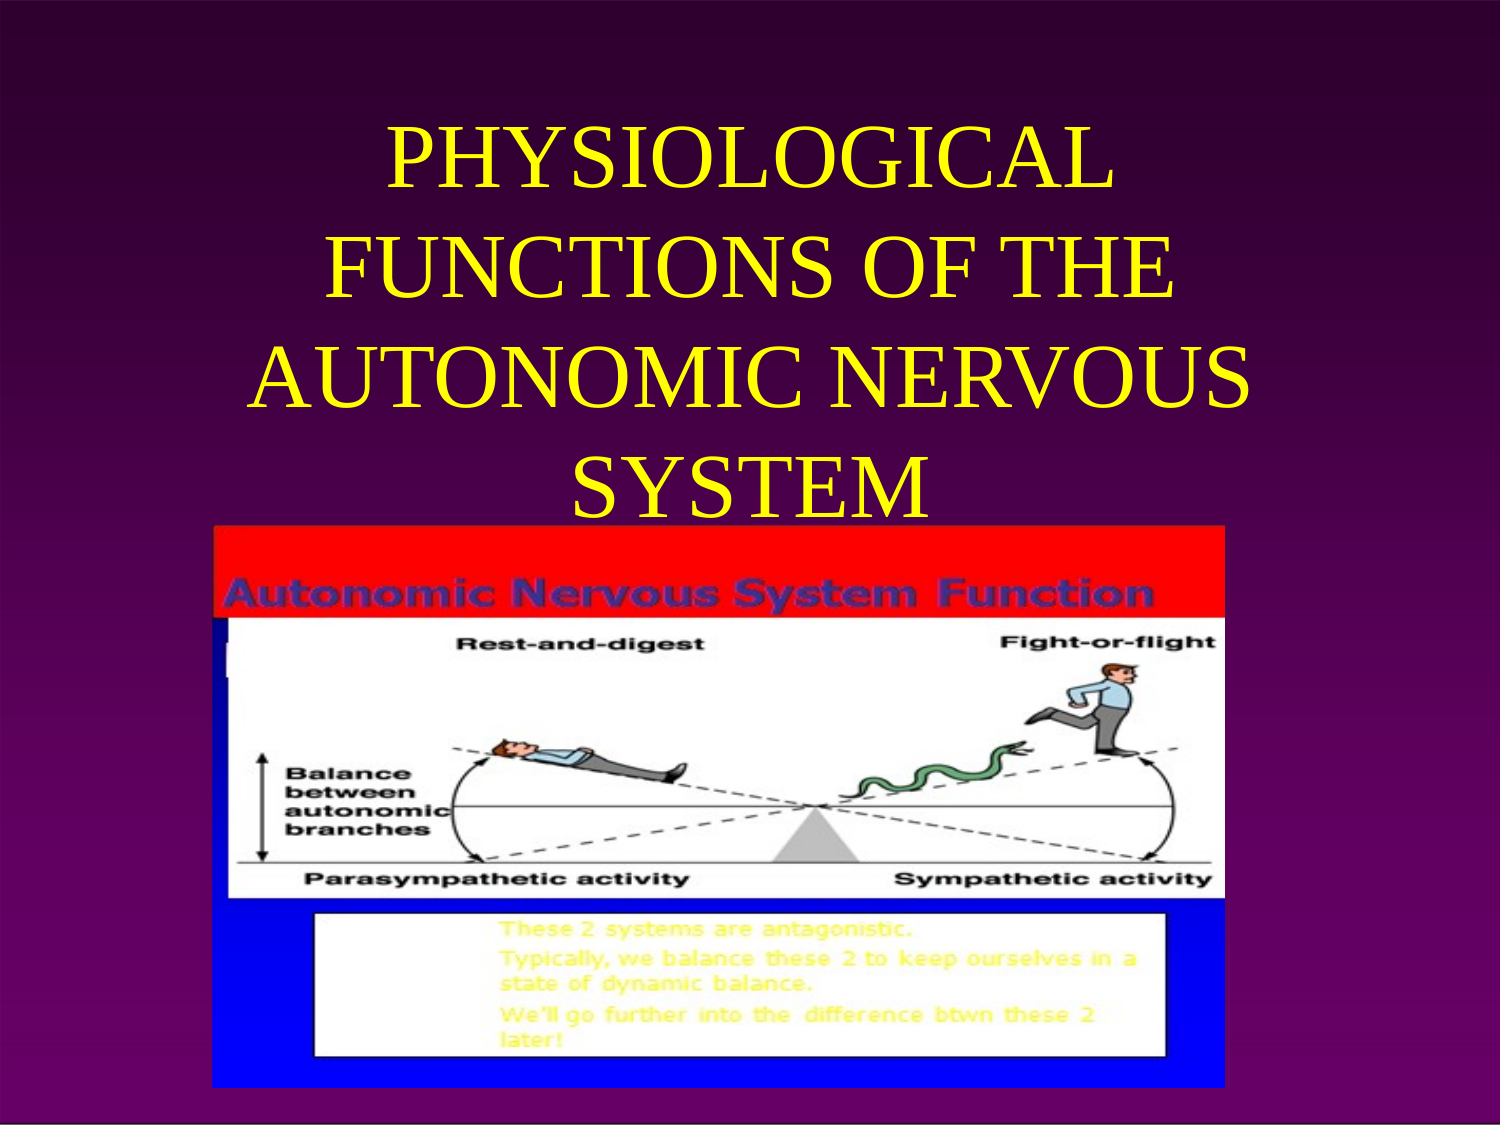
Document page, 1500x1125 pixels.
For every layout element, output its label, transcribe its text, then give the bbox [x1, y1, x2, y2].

picture [0, 0, 1500, 1125]
text_box [212, 525, 1225, 1088]
title PHYSIOLOGICAL FUNCTIONS OF THE AUTONOMIC NERVOUS SYSTEM [240, 95, 1261, 536]
